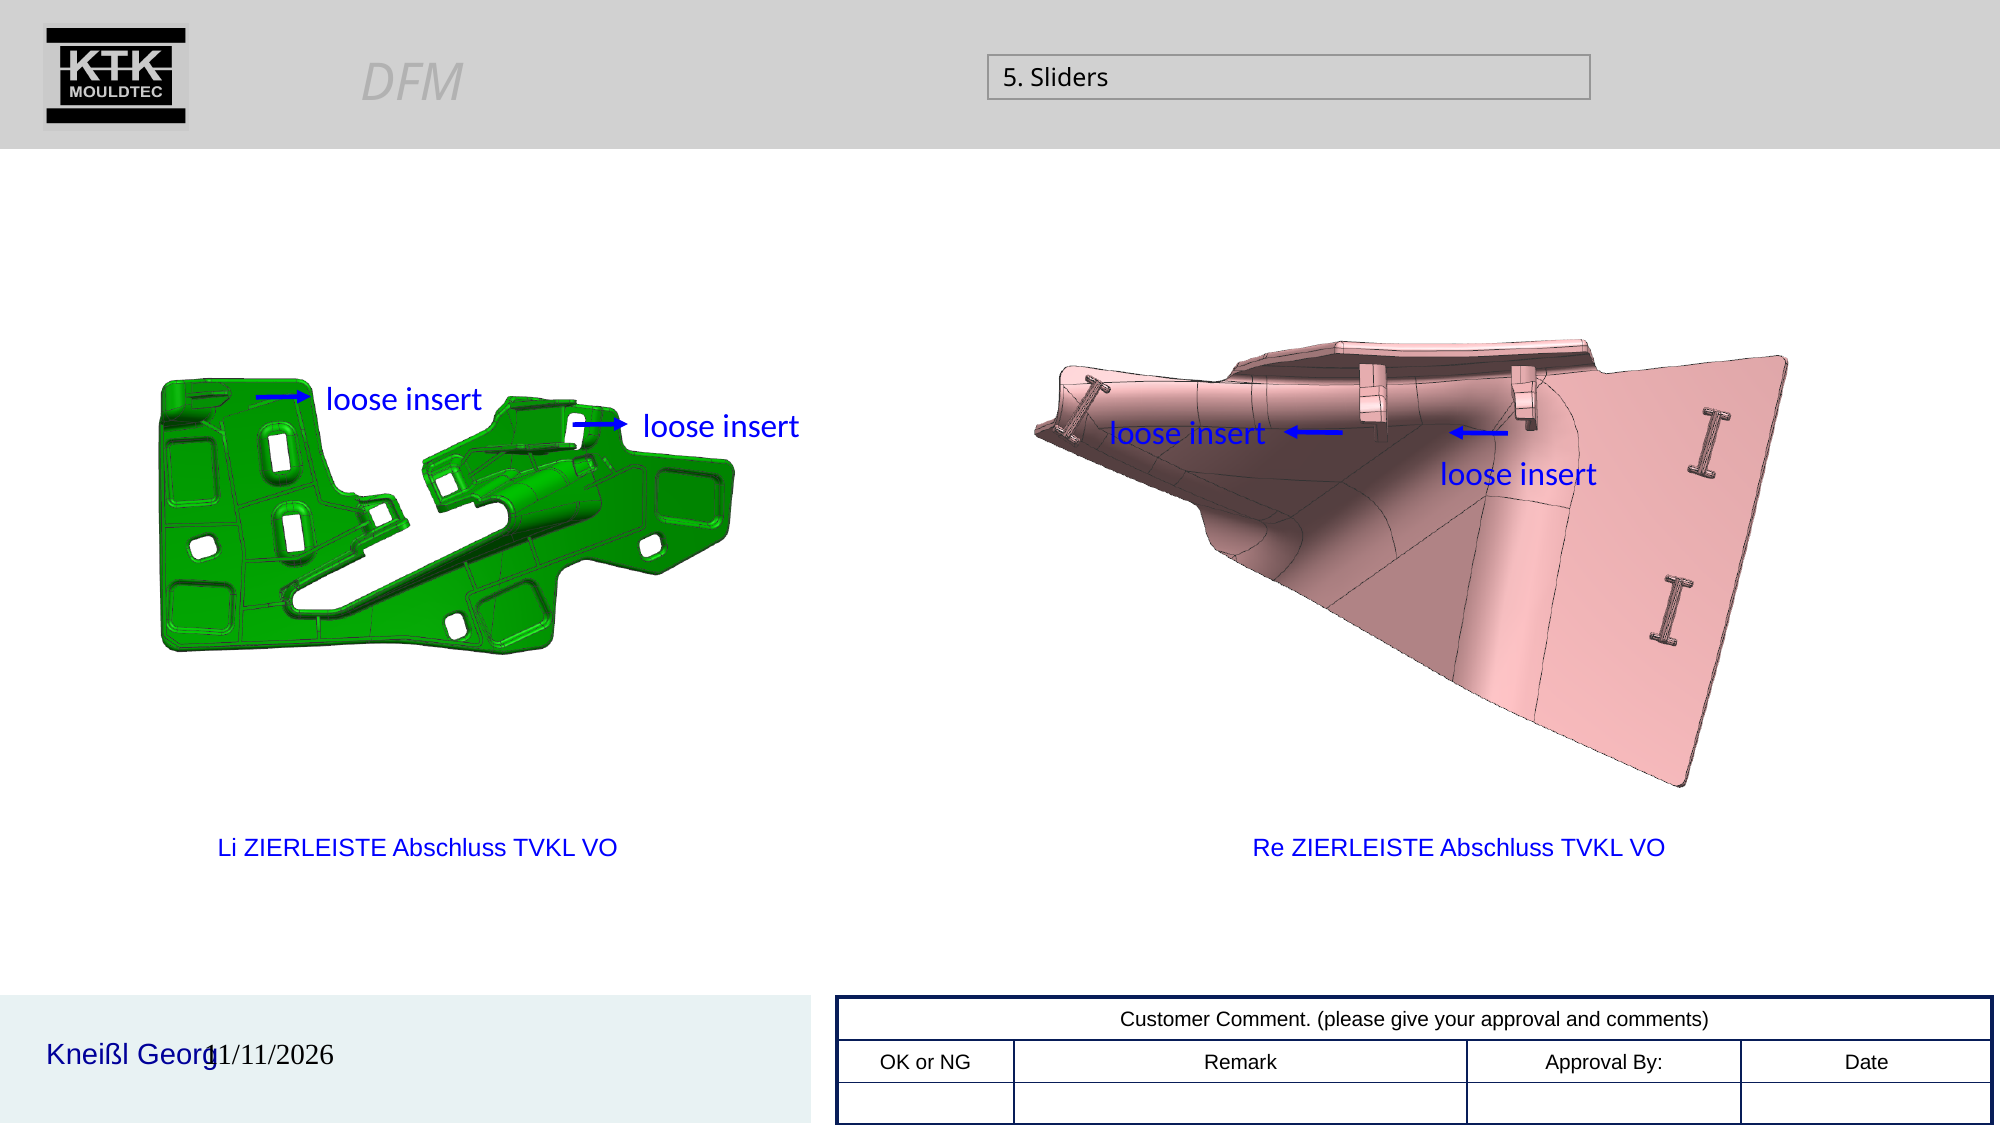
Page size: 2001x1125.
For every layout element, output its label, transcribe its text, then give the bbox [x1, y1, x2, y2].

text_box 5. Sliders [988, 54, 1591, 100]
text_box loose insert [785, 397, 816, 452]
text_box Li ZIERLEISTE Abschluss TVKL VO [202, 824, 634, 869]
picture [1001, 290, 1814, 815]
picture [125, 345, 781, 697]
text_box Re ZIERLEISTE Abschluss TVKL VO [1237, 824, 1682, 869]
slide_number [188, 1027, 433, 1106]
